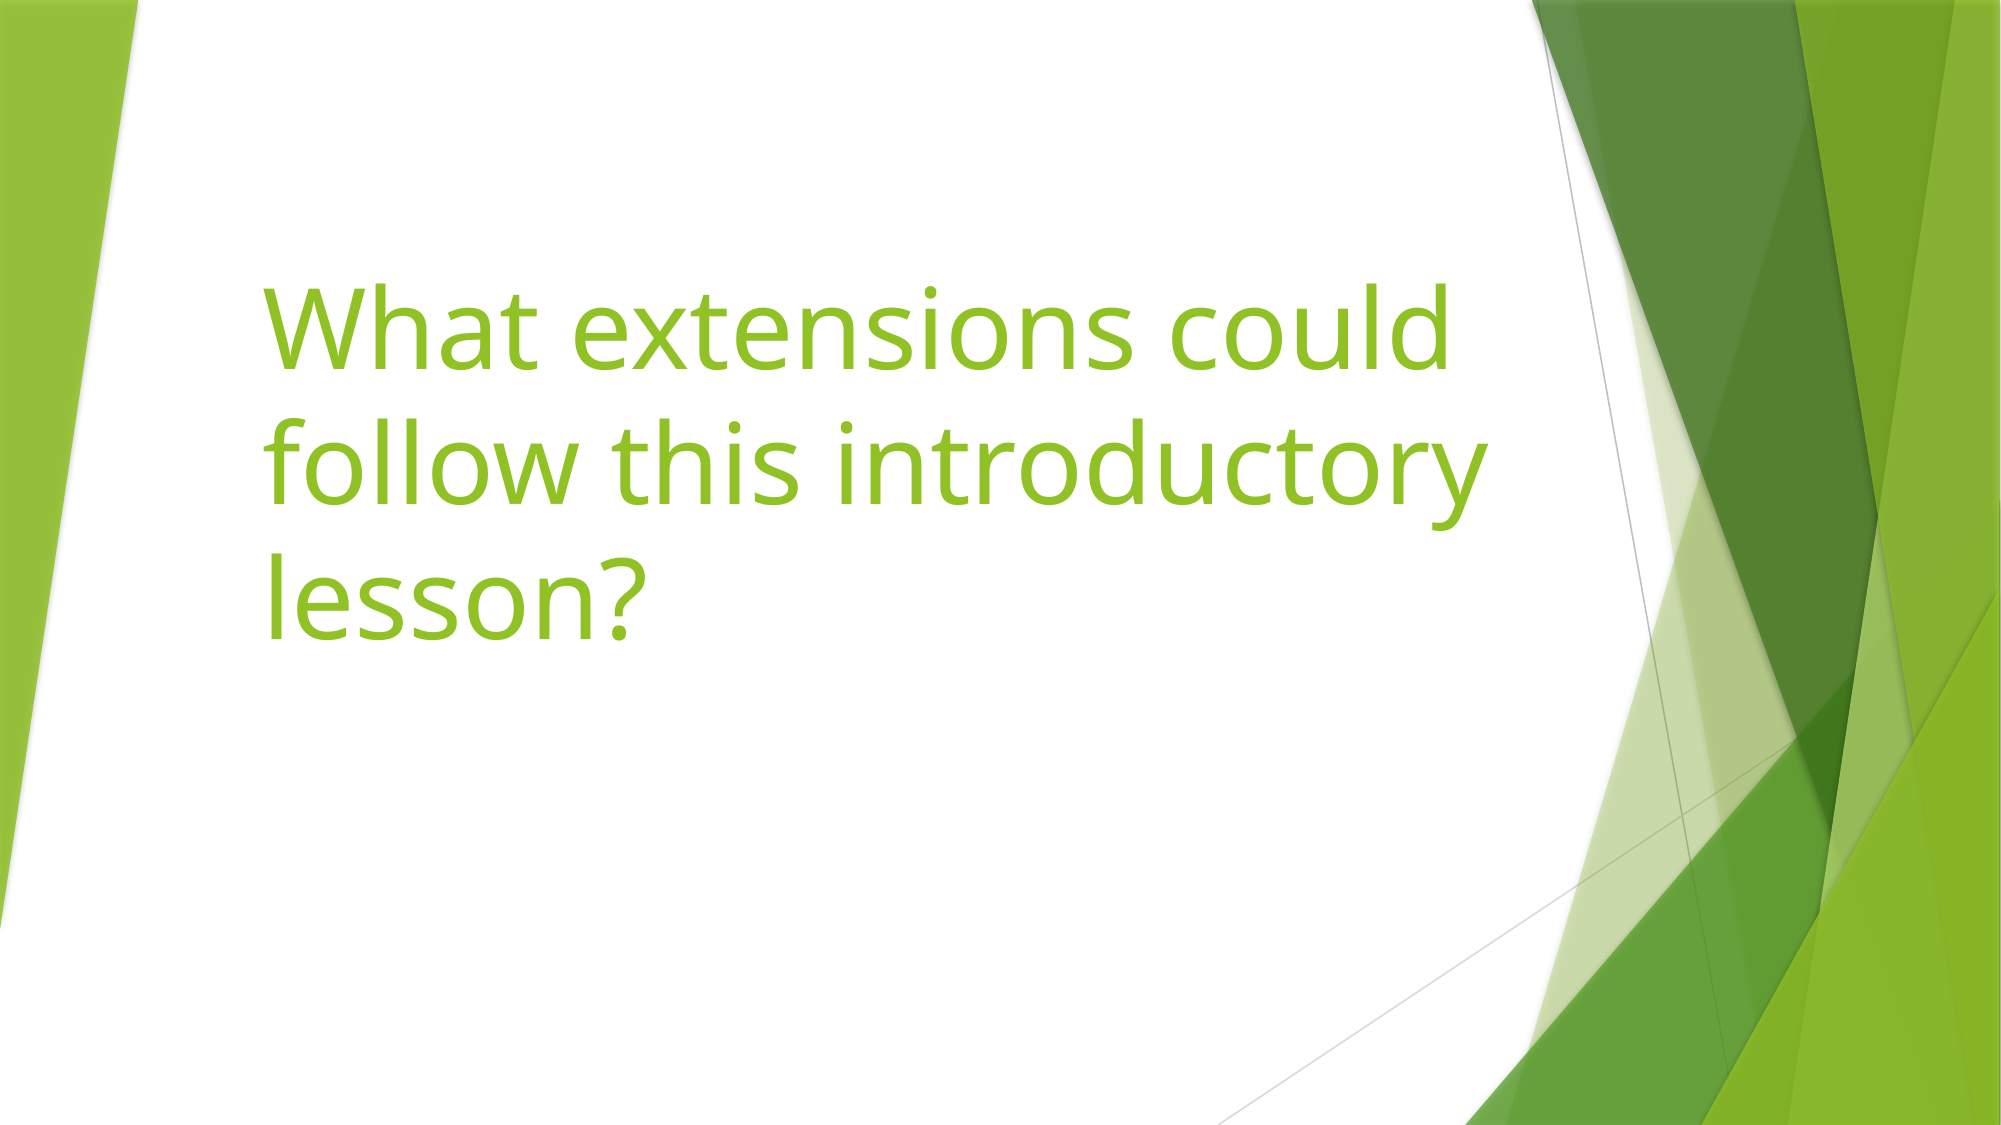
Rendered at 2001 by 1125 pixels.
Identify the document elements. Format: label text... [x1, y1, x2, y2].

title What extensions could follow this introductory lesson? [247, 249, 1522, 670]
